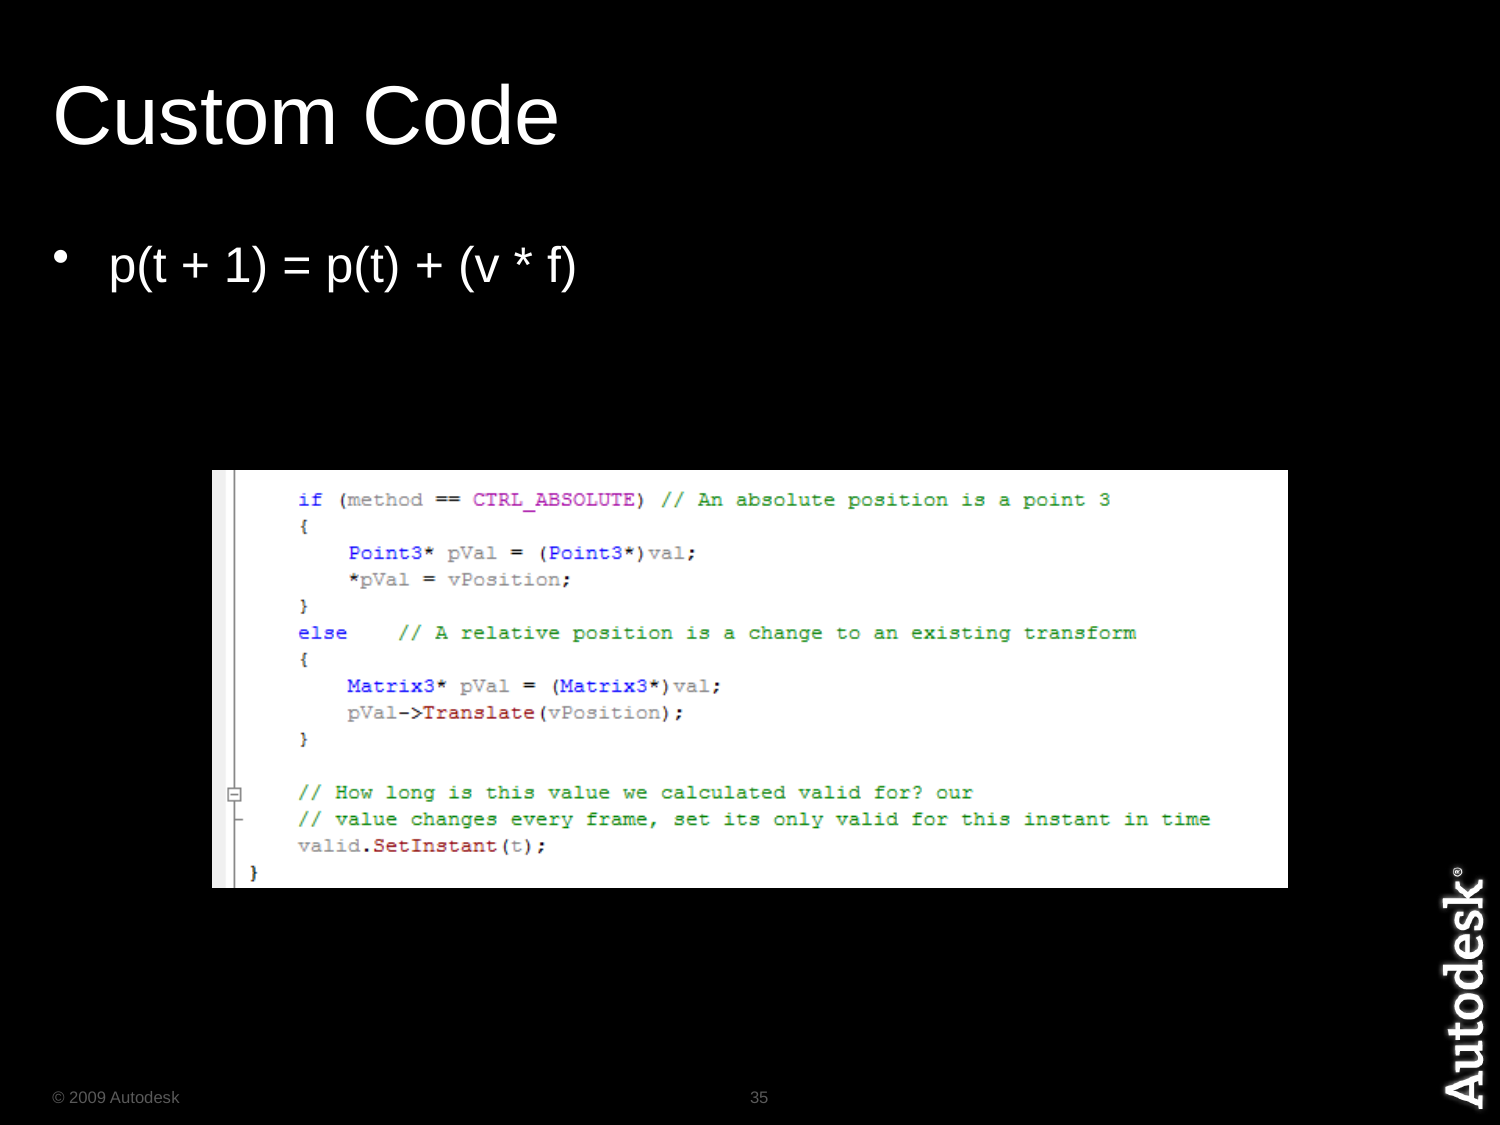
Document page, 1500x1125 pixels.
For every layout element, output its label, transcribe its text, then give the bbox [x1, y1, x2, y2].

list p(t + 1) = p(t) + (v * f) [52, 231, 1401, 1073]
picture [212, 469, 1288, 888]
title Custom Code [52, 22, 1401, 211]
picture [1402, 0, 1500, 1125]
